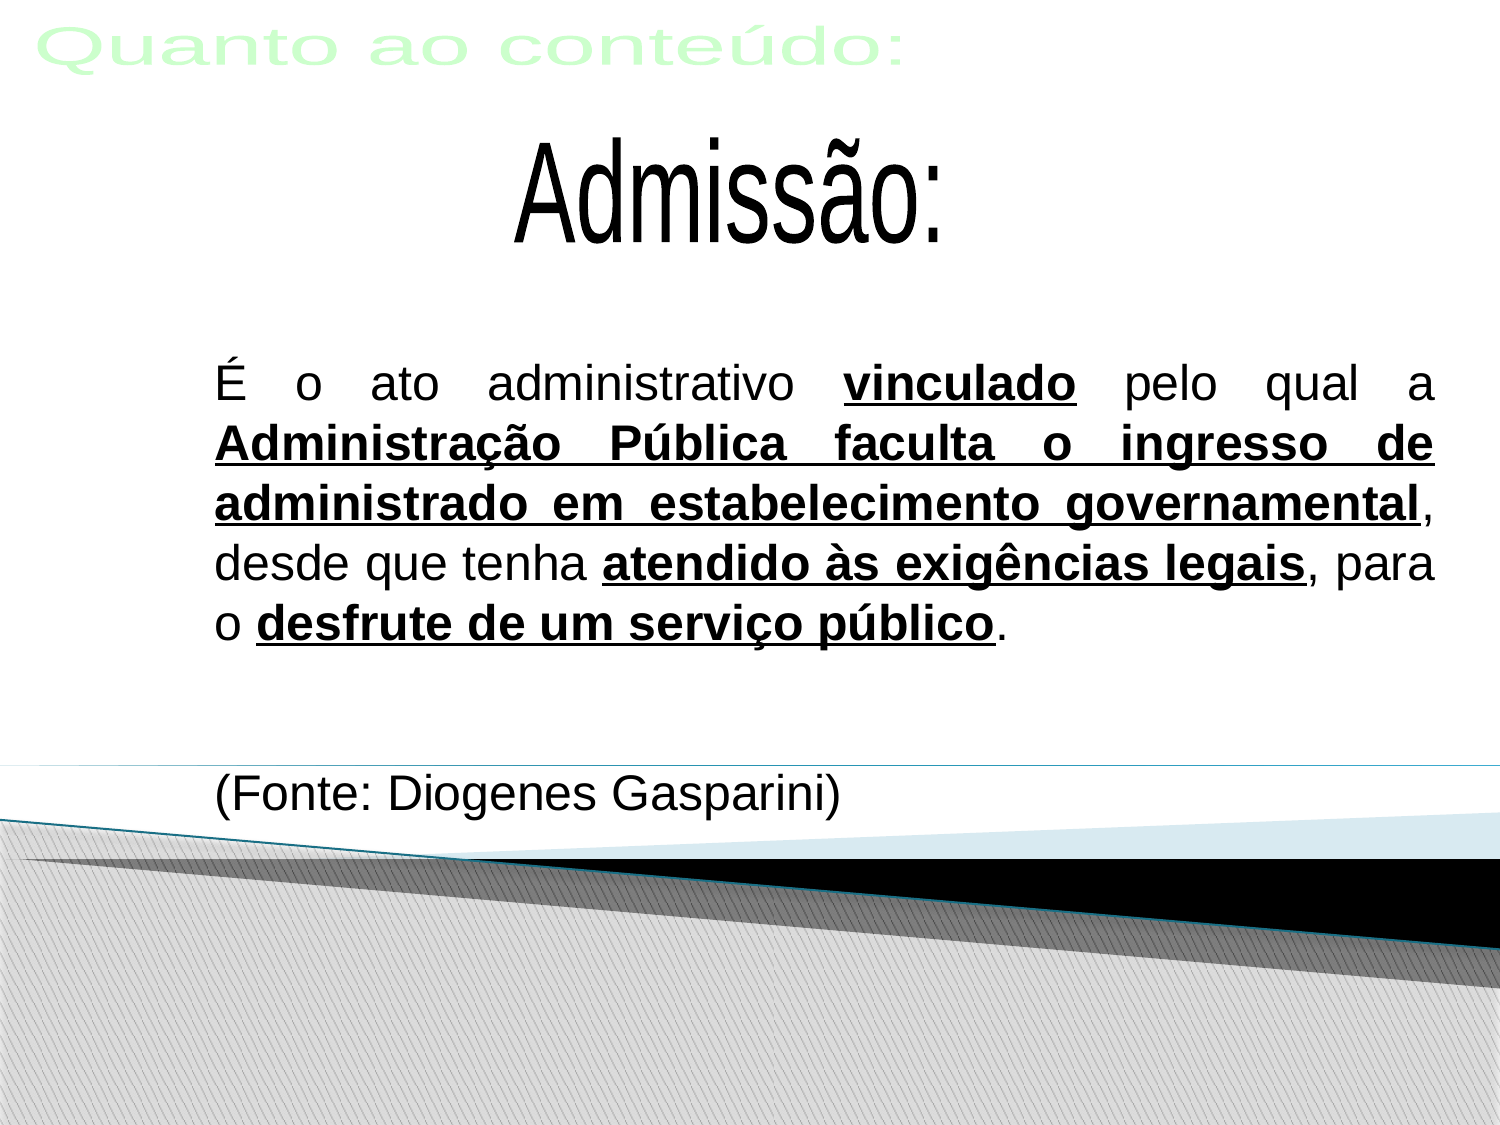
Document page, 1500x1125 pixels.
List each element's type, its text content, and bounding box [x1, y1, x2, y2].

picture [5, 859, 1500, 989]
text_box É o ato administrativo vinculado pelo qual a Administração Pública faculta o ingresso de administrado em estabelecimento governamental, desde que tenha atendido às exigências legais, para o desfrute de um serviço público. (Fonte: Diogenes Gasparini) [200, 343, 1450, 828]
